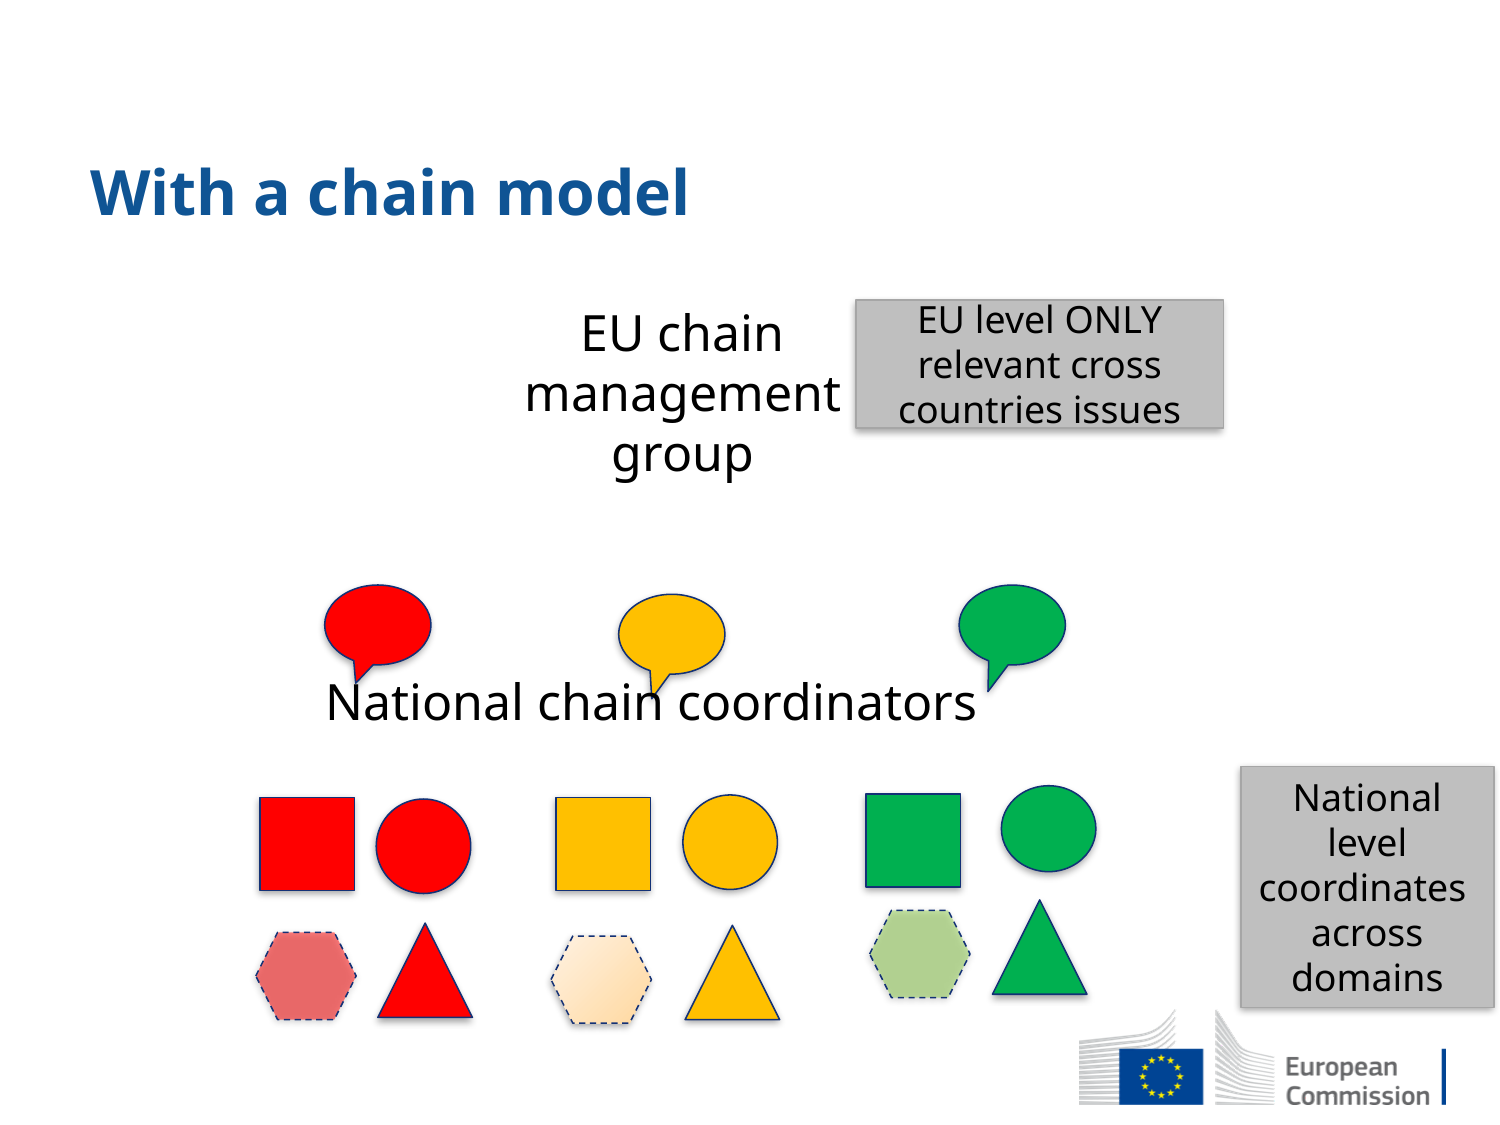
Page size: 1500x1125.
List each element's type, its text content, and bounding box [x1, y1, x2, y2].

text_box [958, 584, 1067, 662]
text_box [550, 935, 653, 1024]
text_box [682, 794, 779, 891]
text_box [323, 584, 432, 662]
title With a chain model [74, 113, 1426, 268]
text_box [868, 909, 971, 999]
picture [1078, 1008, 1447, 1106]
text_box National level coordinates across domains [1240, 766, 1495, 1008]
text_box [255, 931, 357, 1021]
text_box [991, 899, 1088, 996]
text_box [377, 922, 474, 1019]
text_box [684, 924, 781, 1021]
text_box National chain coordinators [143, 662, 1160, 738]
text_box EU level ONLY relevant cross countries issues [880, 299, 1224, 429]
text_box [865, 793, 961, 888]
text_box EU chain management group [486, 293, 880, 549]
text_box [375, 798, 472, 895]
text_box [259, 797, 355, 891]
text_box [617, 593, 726, 662]
text_box [555, 797, 651, 891]
text_box [1000, 784, 1097, 873]
